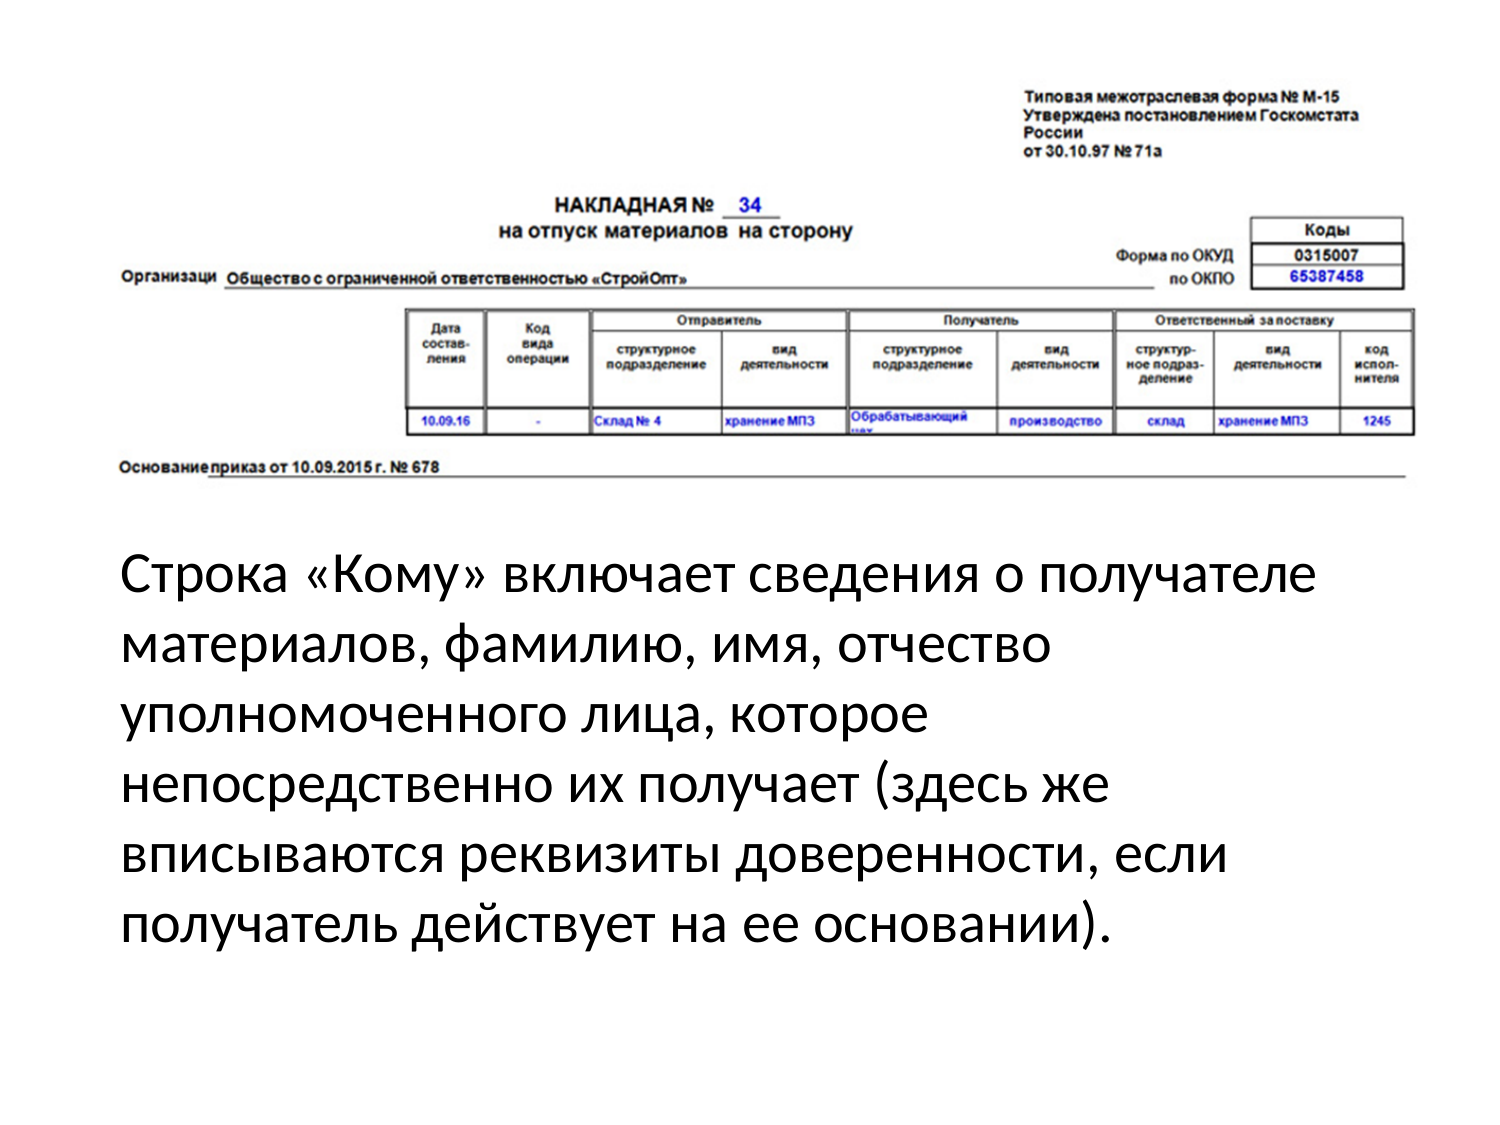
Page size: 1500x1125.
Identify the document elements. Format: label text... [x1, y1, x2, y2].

text_box Строка «Кому» включает сведения о получателе материалов, фамилию, имя, отчество уполномоченного лица, которое непосредственно их получает (здесь же вписываются реквизиты доверенности, если получатель действует на ее основании). [105, 527, 1365, 962]
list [105, 77, 1430, 490]
